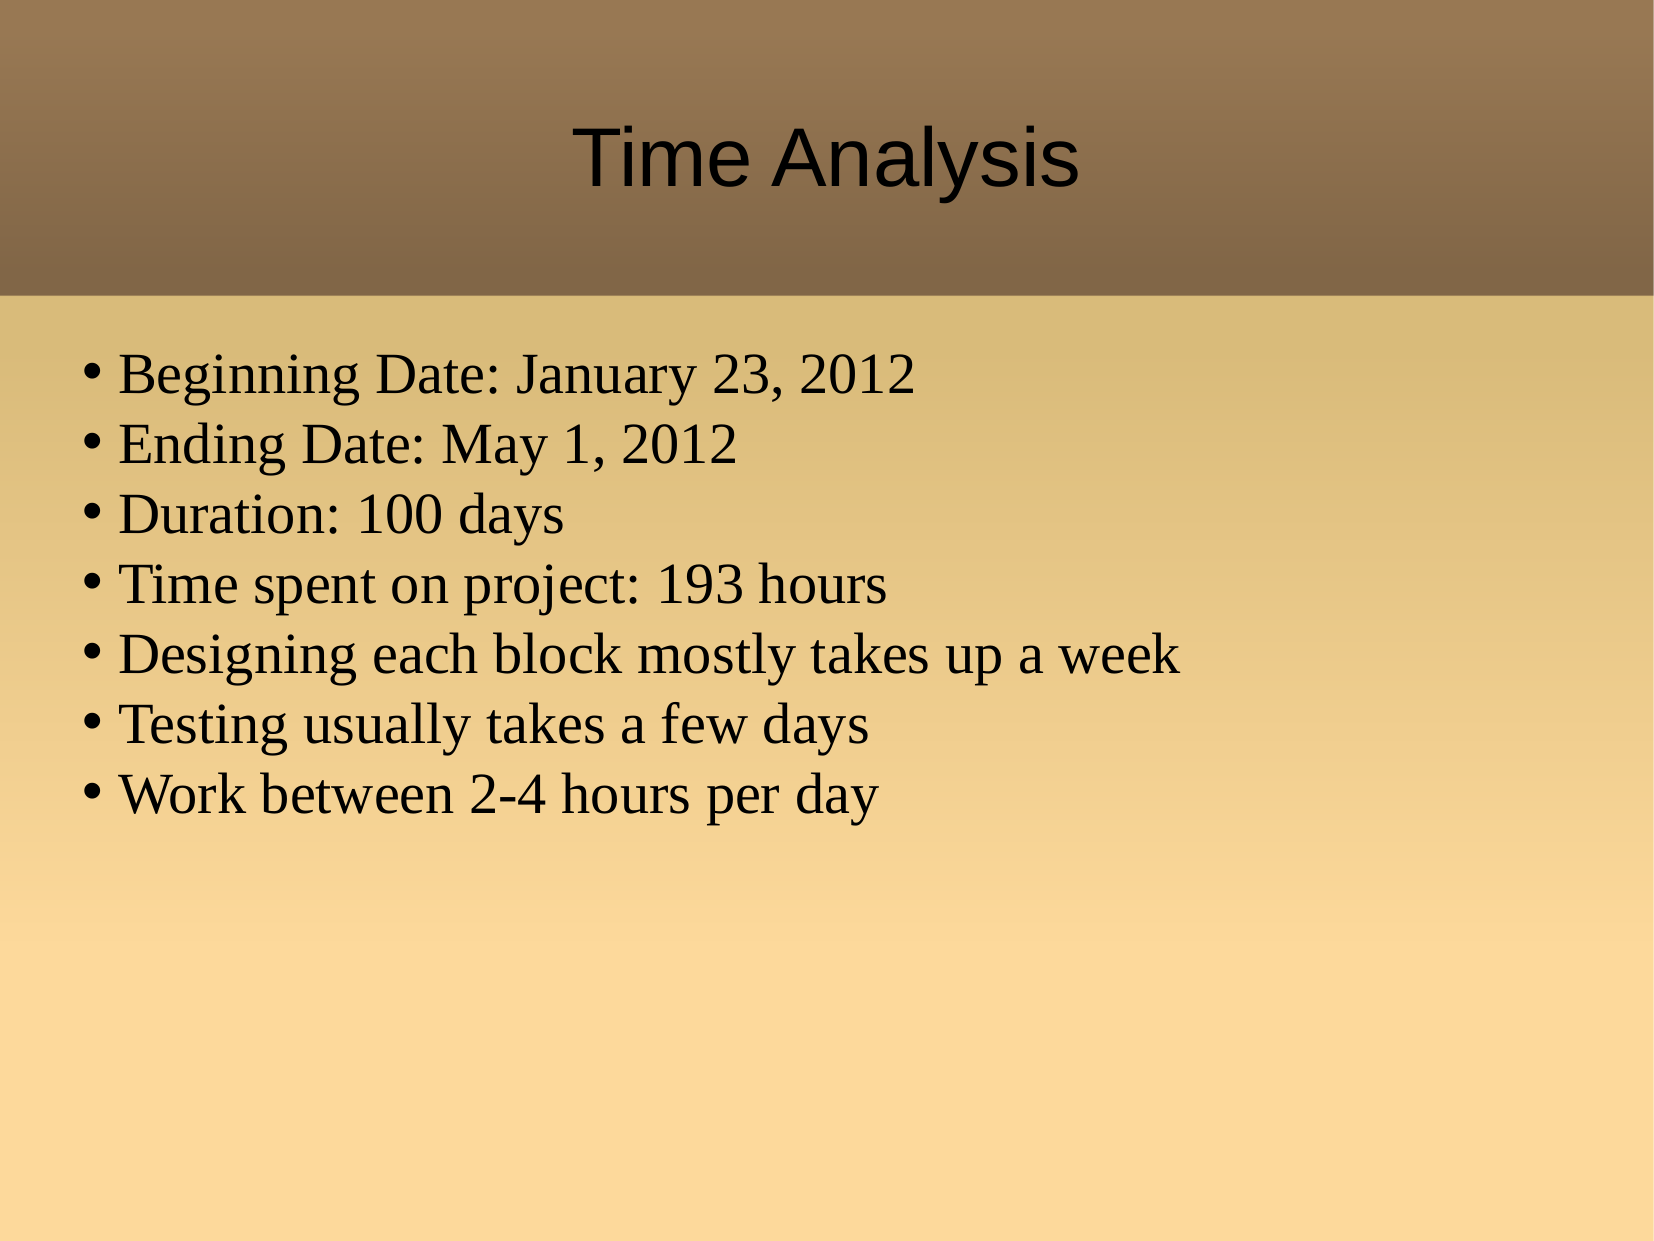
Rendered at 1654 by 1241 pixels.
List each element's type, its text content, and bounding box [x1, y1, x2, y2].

picture [0, 0, 1654, 1241]
text_box Beginning Date: January 23, 2012 Ending Date: May 1, 2012 Duration: 100 days Time spent on project: 193 hours Designing each block mostly takes up a week Testing usually takes a few days Work between 2-4 hours per day [82, 290, 1571, 1094]
text_box Time Analysis [82, 56, 1571, 249]
